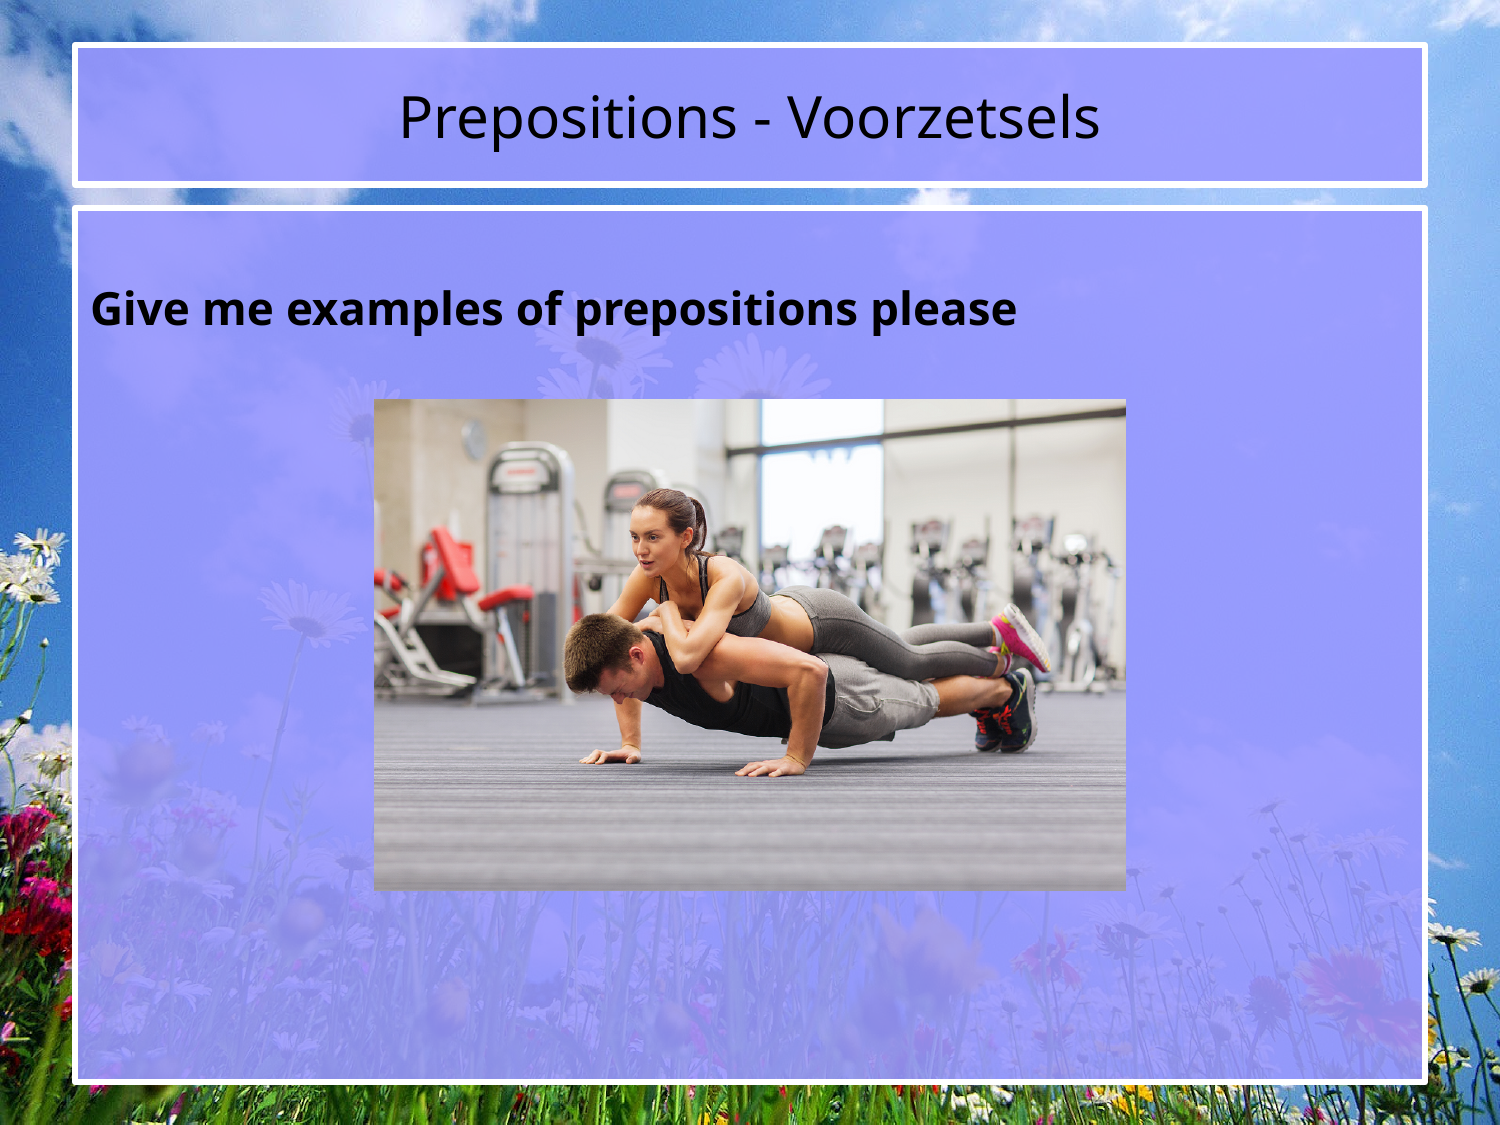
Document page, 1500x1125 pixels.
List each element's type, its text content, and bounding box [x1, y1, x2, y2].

list Give me examples of prepositions please [72, 205, 1428, 1085]
title Prepositions - Voorzetsels [72, 42, 1428, 188]
picture [0, 0, 1500, 1125]
